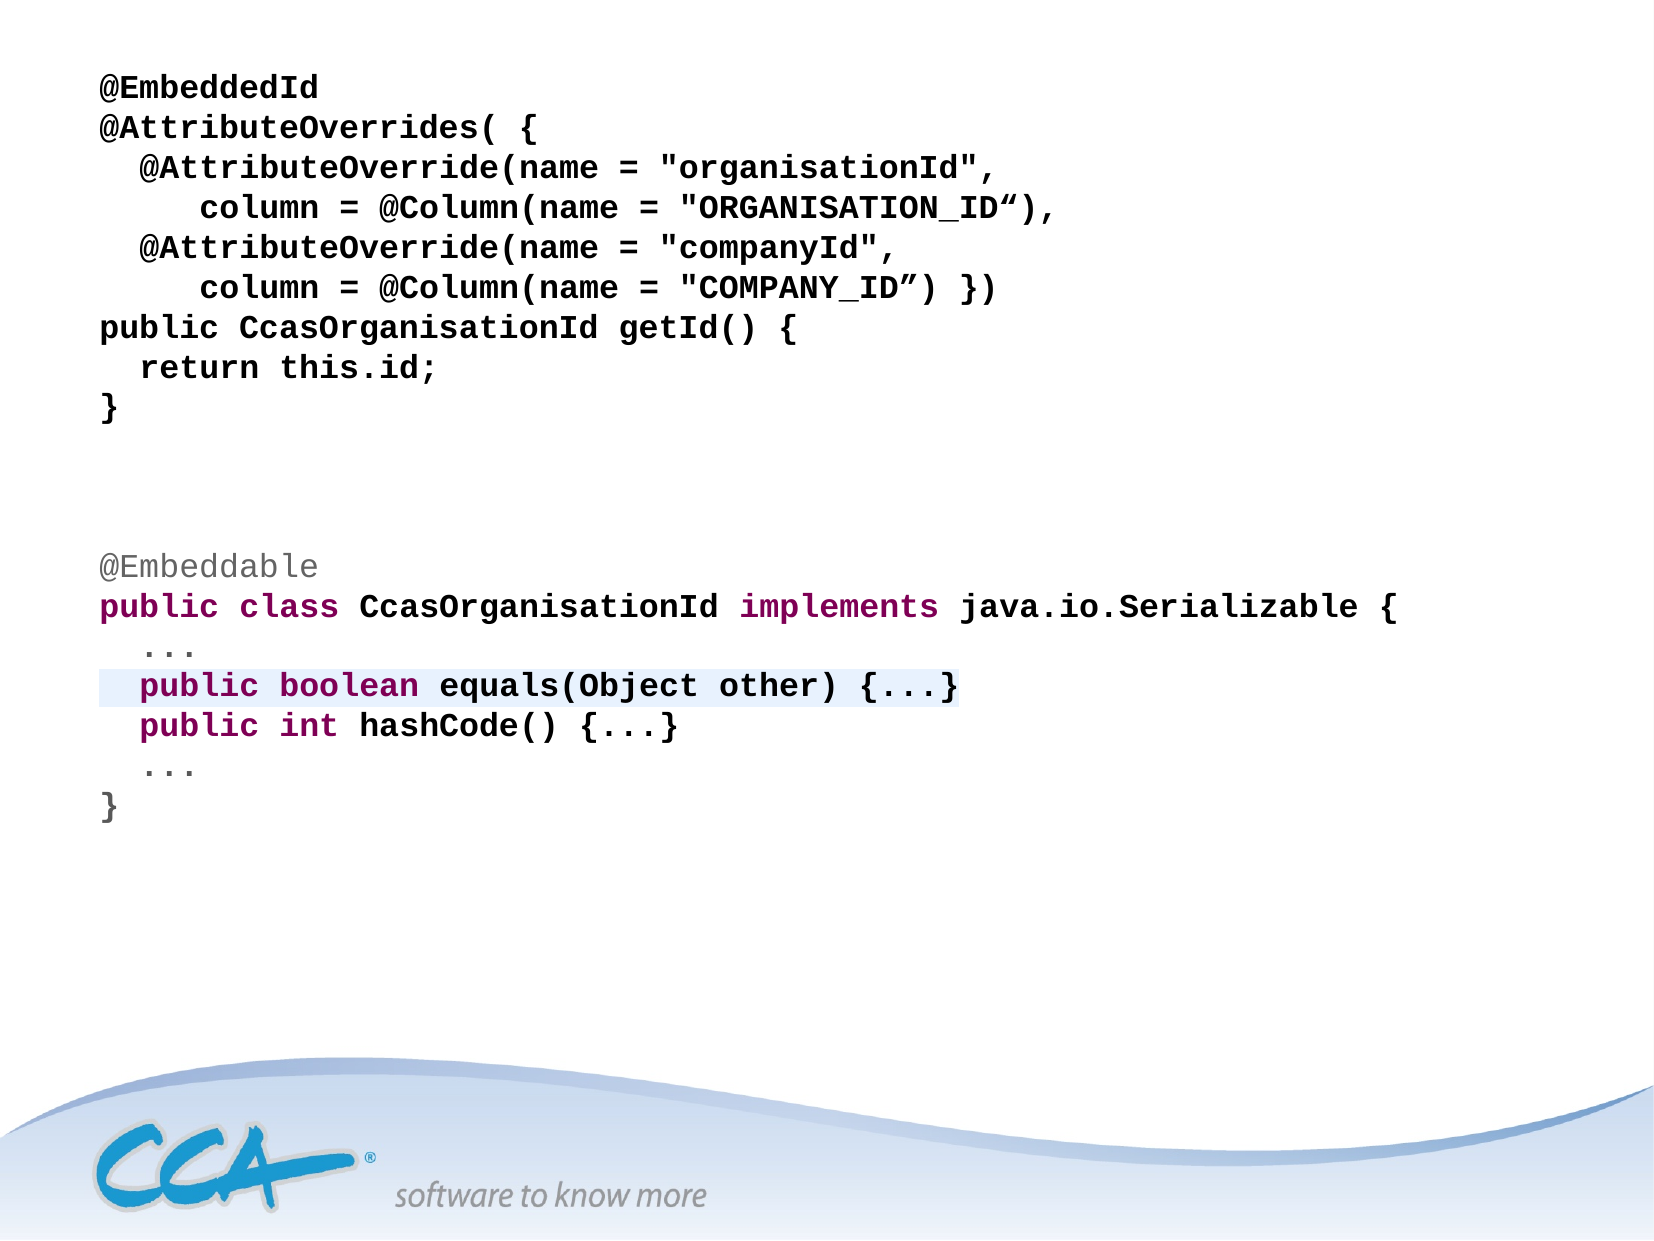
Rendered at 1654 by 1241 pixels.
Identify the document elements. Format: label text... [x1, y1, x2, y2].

list @EmbeddedId @AttributeOverrides( { @AttributeOverride(name = "organisationId", column = @Column(name = "ORGANISATION_ID“), @AttributeOverride(name = "companyId", column = @Column(name = "COMPANY_ID”) }) public CcasOrganisationId getId() { return this.id; } @Embeddable public class CcasOrganisationId implements java.io.Serializable { ... public boolean equals(Object other) {...} public int hashCode() {...} ... } [82, 57, 1572, 1108]
picture [0, 0, 1654, 1240]
